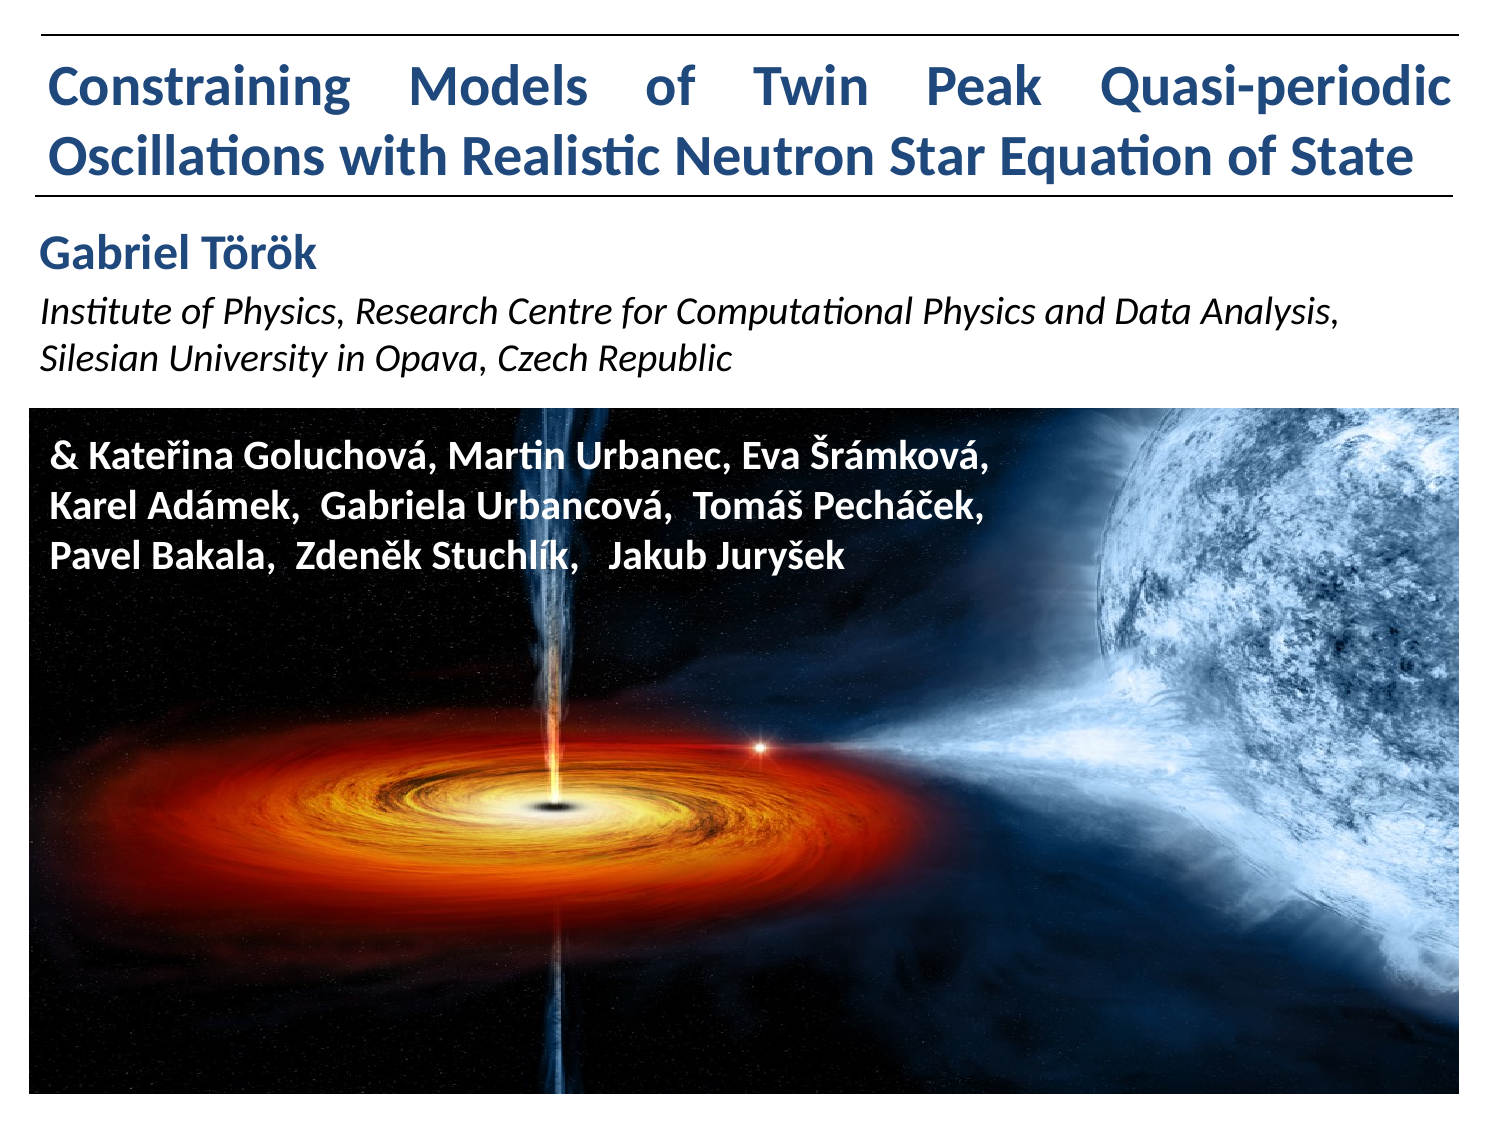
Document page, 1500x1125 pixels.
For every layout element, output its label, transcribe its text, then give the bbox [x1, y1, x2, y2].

picture [29, 408, 1459, 1095]
text_box Gabriel Török [25, 220, 881, 279]
text_box Institute of Physics, Research Centre for Computational Physics and Data Analysis, Silesian University in Opava, Czech Republic [25, 243, 1412, 411]
text_box Constraining Models of Twin Peak Quasi-periodic Oscillations with Realistic Neutron Star Equation of State [33, 39, 1467, 195]
